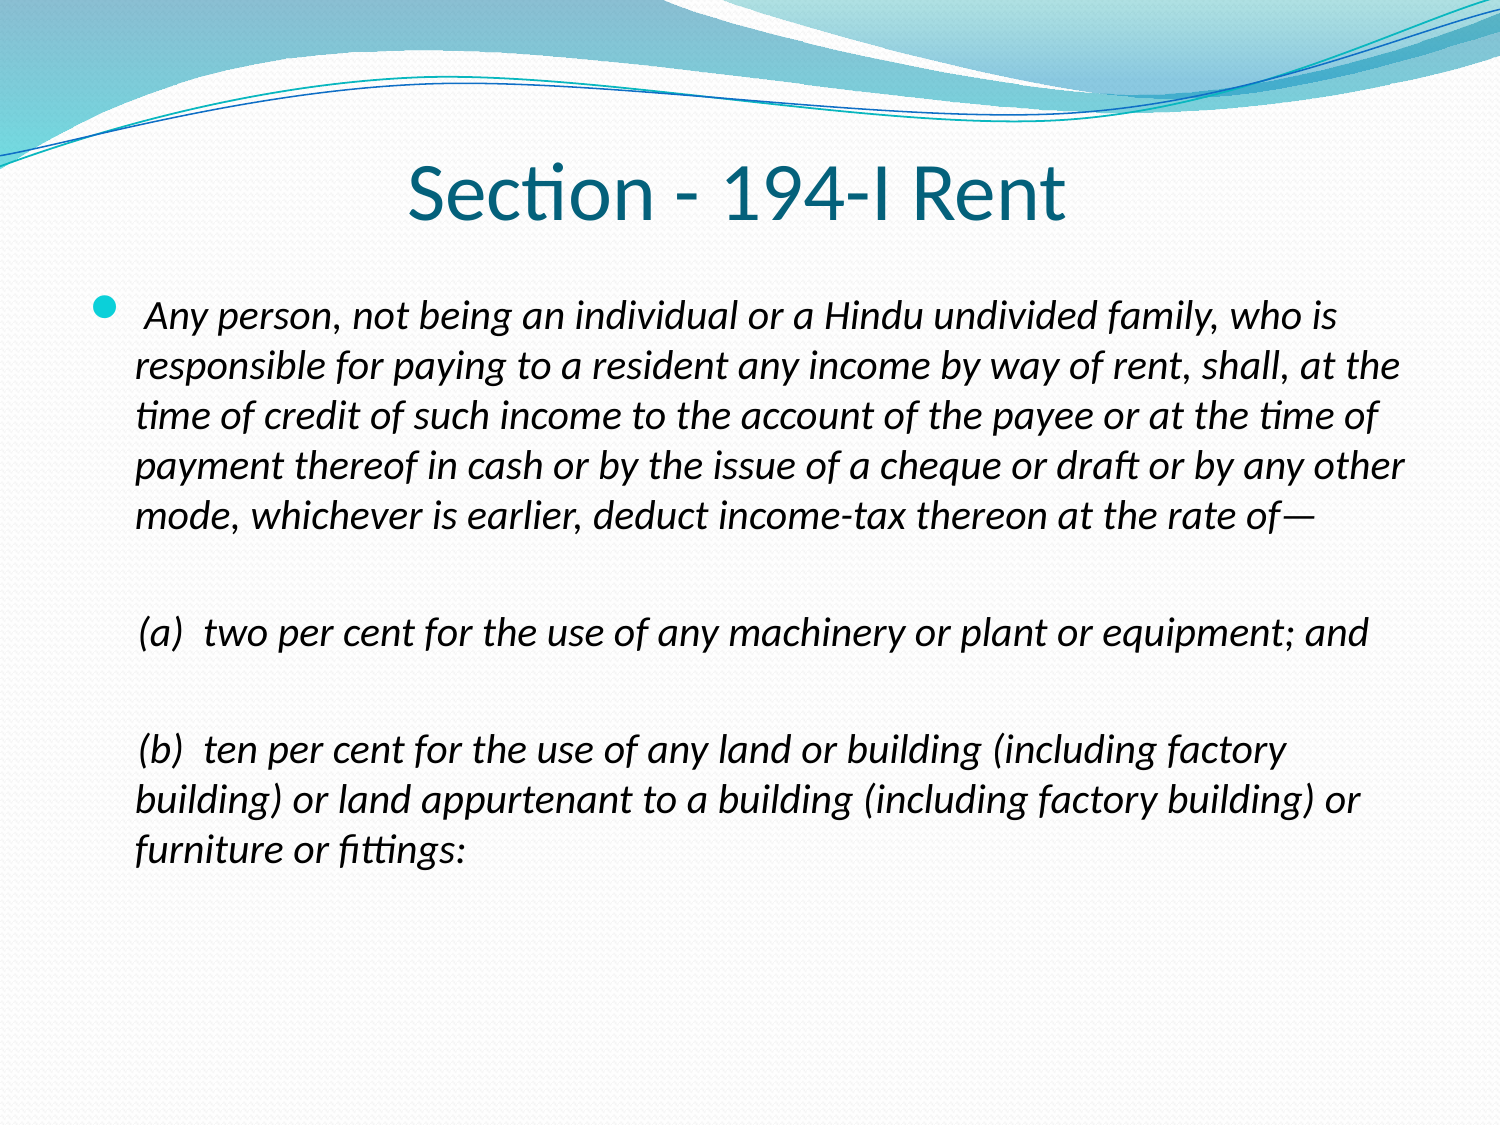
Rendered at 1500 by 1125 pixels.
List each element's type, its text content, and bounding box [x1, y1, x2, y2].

title Section - 194-I Rent [62, 50, 1413, 238]
list Any person, not being an individual or a Hindu undivided family, who is responsible for paying to a resident any income by way of rent, shall, at the time of credit of such income to the account of the payee or at the time of payment thereof in cash or by the issue of a cheque or draft or by any other mode, whichever is earlier, deduct income-tax thereon at the rate of— (a) two per cent for the use of any machinery or plant or equipment; and (b) ten per cent for the use of any land or building (including factory building) or land appurtenant to a building (including factory building) or furniture or fittings: [75, 279, 1425, 1000]
